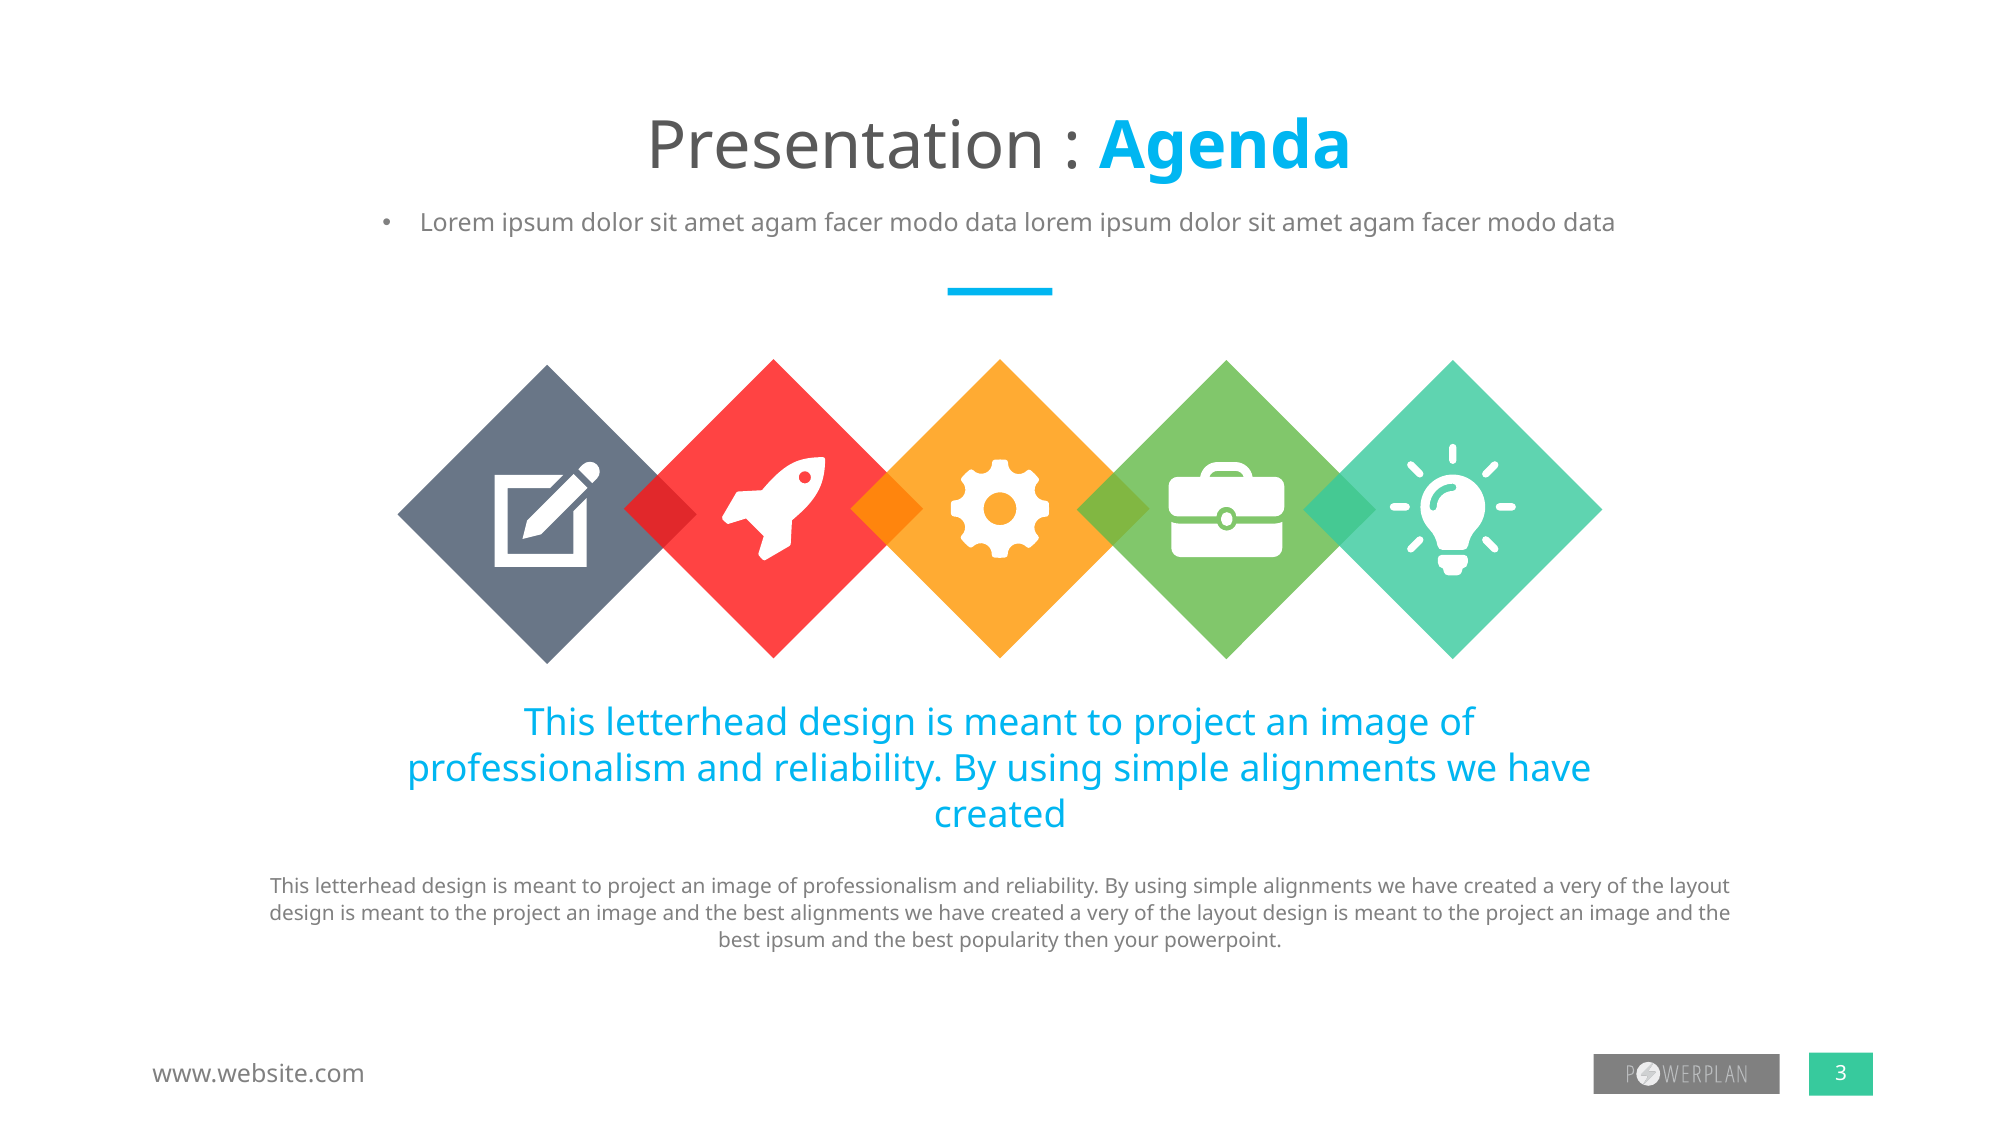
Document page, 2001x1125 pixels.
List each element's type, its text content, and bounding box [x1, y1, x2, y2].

slide_number 3 [1809, 1052, 1873, 1096]
text_box [1407, 536, 1424, 553]
list Lorem ipsum dolor sit amet agam facer modo data lorem ipsum dolor sit amet agam facer modo data [137, 202, 1863, 246]
text_box This letterhead design is meant to project an image of professionalism and reliability. By using simple alignments we have created a very of the layout design is meant to the project an image and the best alignments we have created a very of the layout design is meant to the project an image and the best ipsum and the best popularity then your powerpoint. [260, 848, 1740, 974]
text_box [622, 357, 887, 660]
text_box [848, 357, 1113, 660]
text_box [1389, 503, 1410, 511]
text_box [1407, 461, 1424, 478]
text_box [722, 457, 826, 561]
text_box [1437, 554, 1468, 576]
text_box [1075, 358, 1339, 661]
text_box [1221, 512, 1233, 527]
text_box [1482, 461, 1499, 478]
text_box [1168, 462, 1285, 517]
text_box [947, 287, 1053, 296]
text_box [950, 459, 1050, 558]
text_box [1420, 474, 1486, 550]
text_box [578, 461, 600, 484]
text_box [494, 474, 587, 567]
text_box This letterhead design is meant to project an image of professionalism and reliability. By using simple alignments we have created [397, 729, 1603, 802]
text_box [522, 473, 588, 539]
text_box [1482, 536, 1499, 553]
text_box [396, 363, 663, 666]
slide_number www.website.com [137, 1042, 391, 1103]
text_box [1495, 503, 1516, 511]
text_box [1301, 358, 1604, 661]
text_box [1449, 443, 1457, 464]
text_box [1171, 521, 1283, 558]
title Presentation : Agenda [137, 96, 1863, 198]
